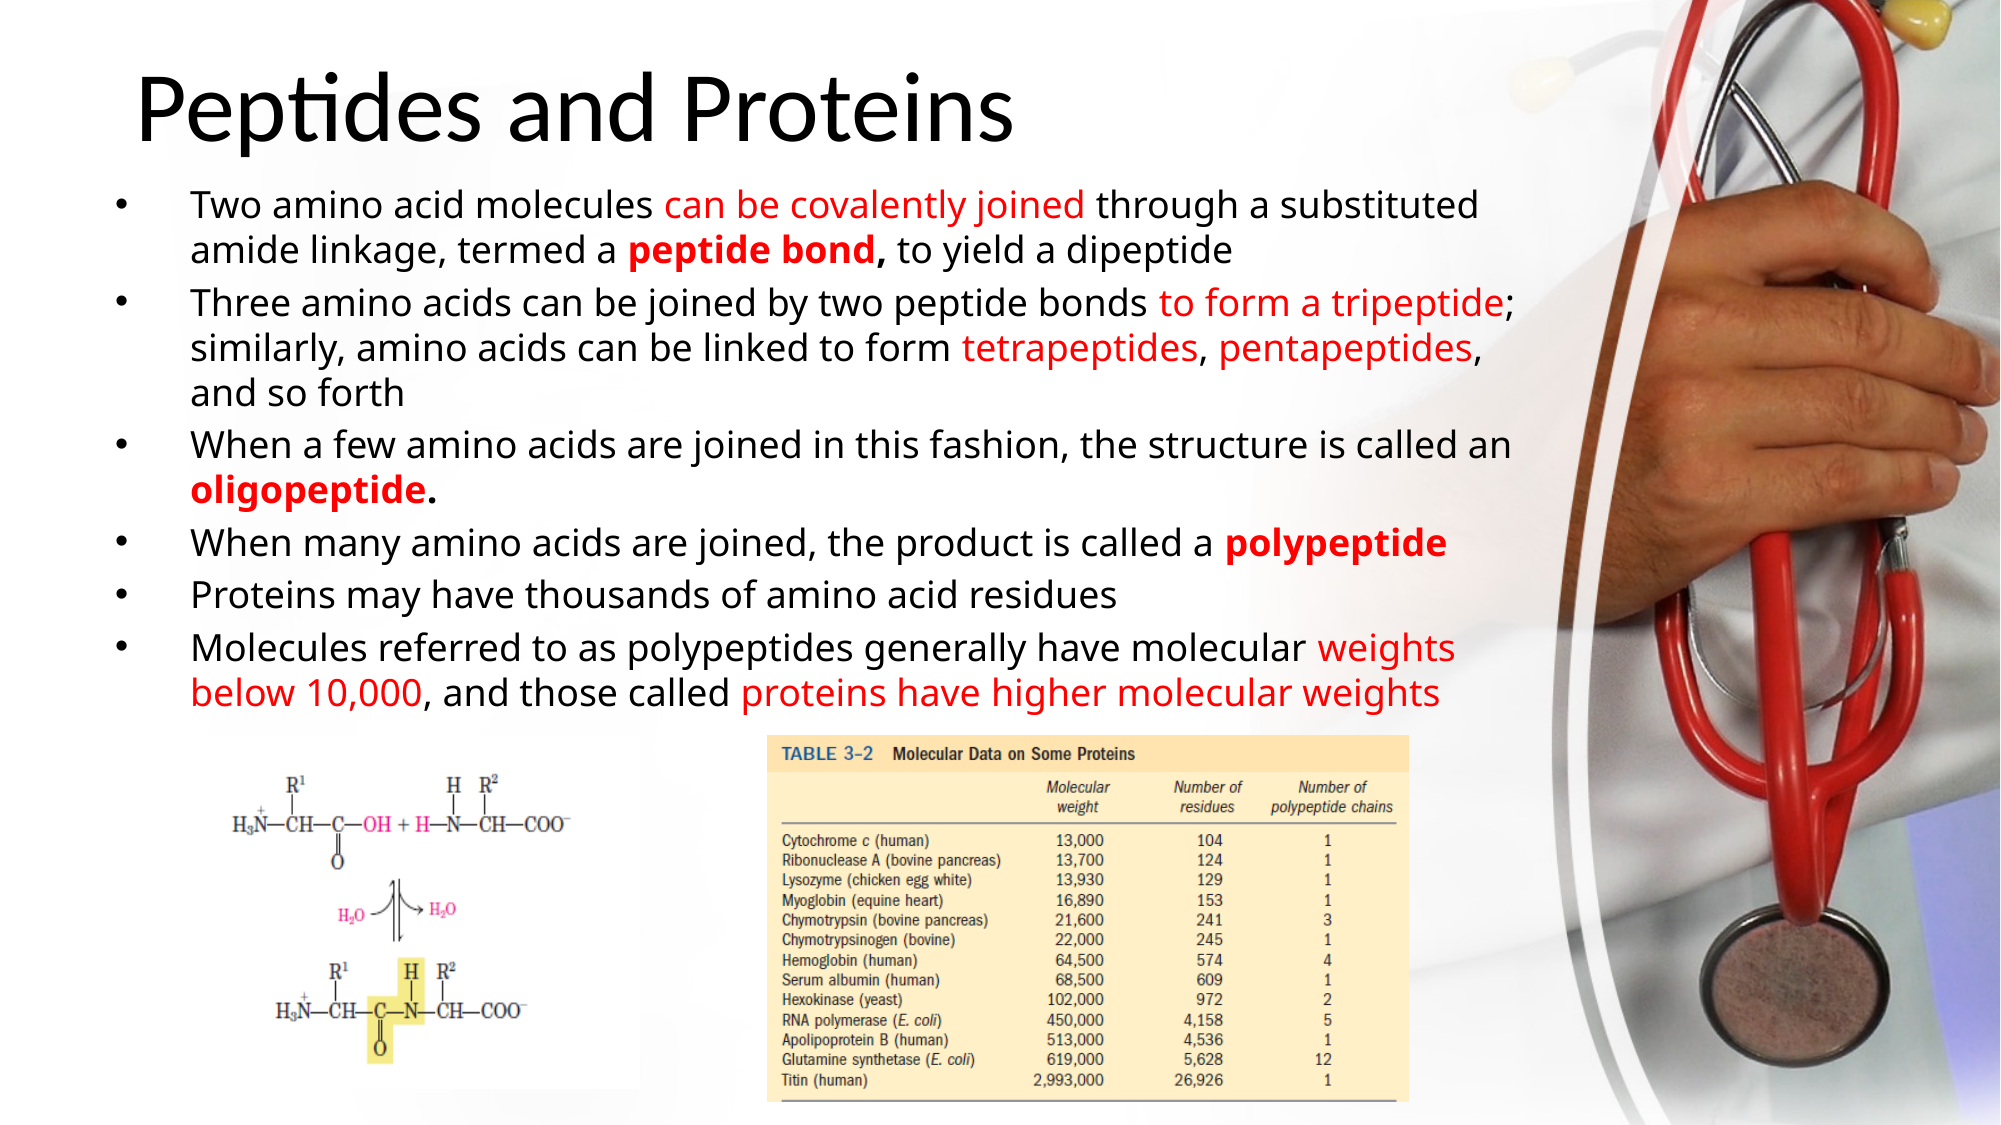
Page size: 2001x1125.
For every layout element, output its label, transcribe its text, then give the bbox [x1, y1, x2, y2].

picture [0, 0, 2001, 1125]
title Peptides and Proteins [120, 17, 1561, 185]
list Two amino acid molecules can be covalently joined through a substituted amide linkage, termed a peptide bond, to yield a dipeptide Three amino acids can be joined by two peptide bonds to form a tripeptide; similarly, amino acids can be linked to form tetrapeptides, pentapeptides, and so forth When a few amino acids are joined in this fashion, the structure is called an oligopeptide. When many amino acids are joined, the product is called a polypeptide Proteins may have thousands of amino acid residues Molecules referred to as polypeptides generally have molecular weights below 10,000, and those called proteins have higher molecular weights [100, 173, 1537, 1043]
